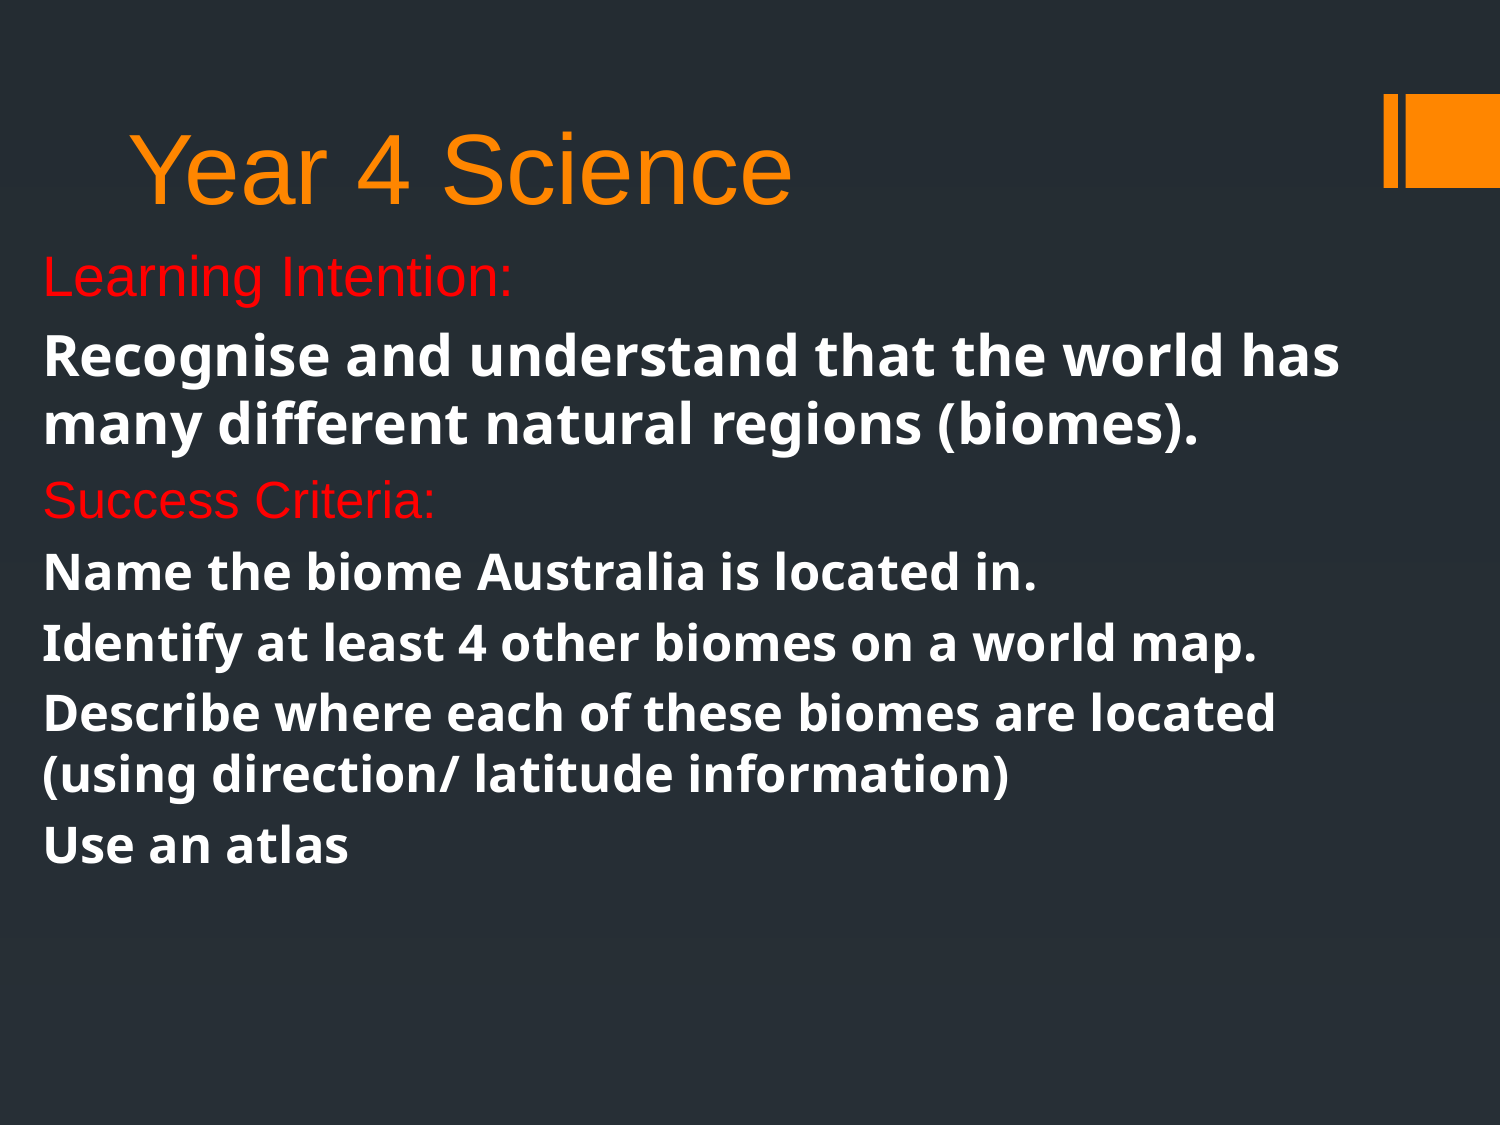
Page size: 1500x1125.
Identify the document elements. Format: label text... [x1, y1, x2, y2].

subtitle Learning Intention: Recognise and understand that the world has many different natural regions (biomes). Success Criteria: Name the biome Australia is located in. Identify at least 4 other biomes on a world map. Describe where each of these biomes are located (using direction/ latitude information) Use an atlas [27, 232, 1431, 1073]
title Year 4 Science [112, 37, 1388, 232]
